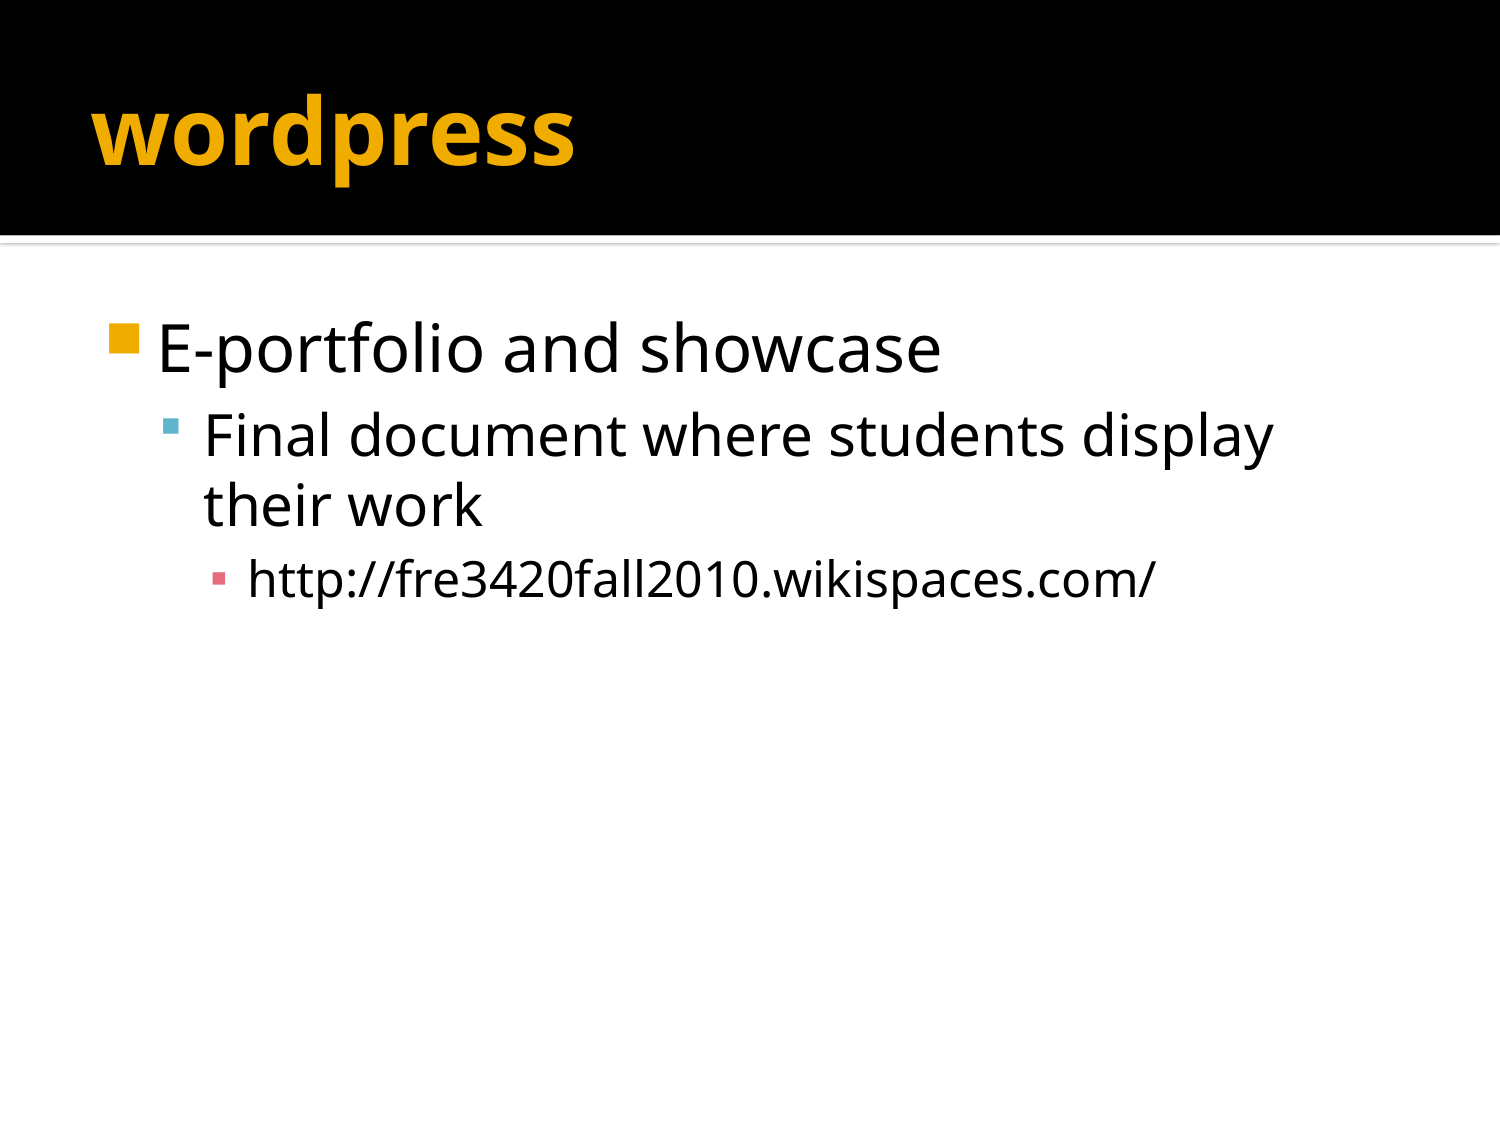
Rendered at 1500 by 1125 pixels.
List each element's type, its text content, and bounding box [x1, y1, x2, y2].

title wordpress [75, 25, 1425, 231]
list E-portfolio and showcase Final document where students display their work http://fre3420fall2010.wikispaces.com/ [75, 291, 1425, 1050]
